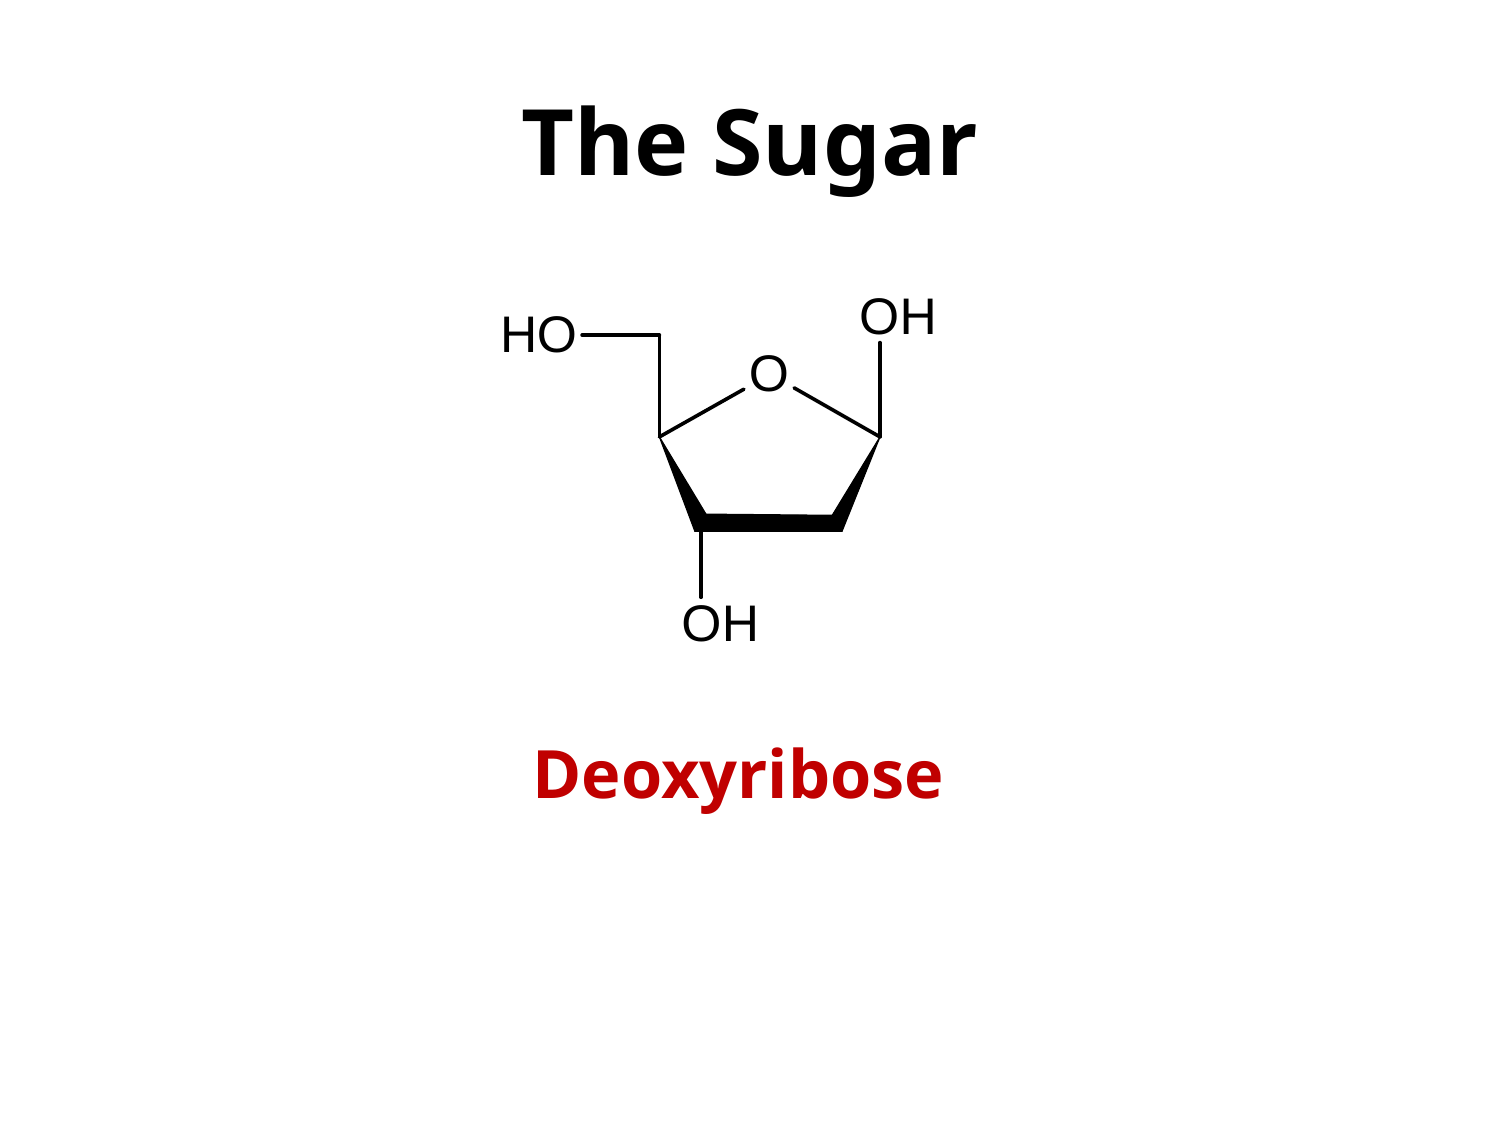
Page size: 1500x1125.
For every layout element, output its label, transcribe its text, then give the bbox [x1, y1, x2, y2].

title The Sugar [74, 44, 1426, 233]
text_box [499, 287, 938, 654]
text_box Deoxyribose [517, 724, 959, 820]
